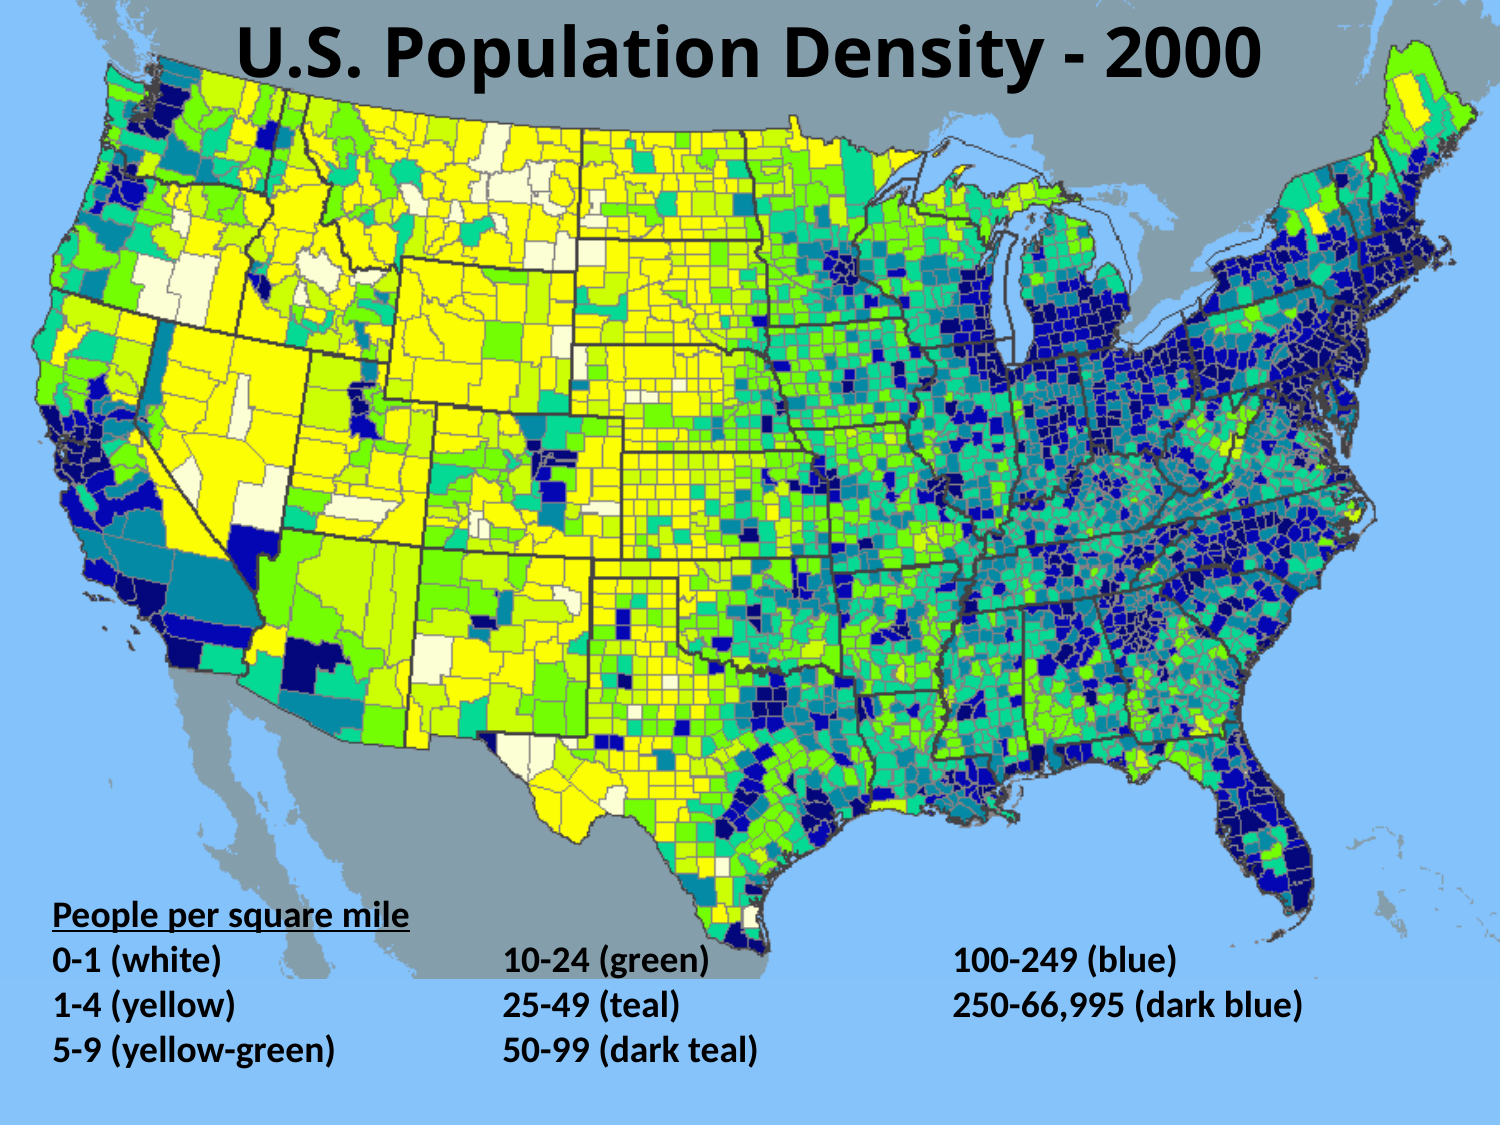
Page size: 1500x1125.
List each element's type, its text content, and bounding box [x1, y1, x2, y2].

text_box People per square mile 0-1 (white) 10-24 (green) 100-249 (blue) 1-4 (yellow) 25-49 (teal) 250-66,995 (dark blue) 5-9 (yellow-green) 50-99 (dark teal) [37, 987, 1375, 1123]
picture [0, 0, 1500, 980]
